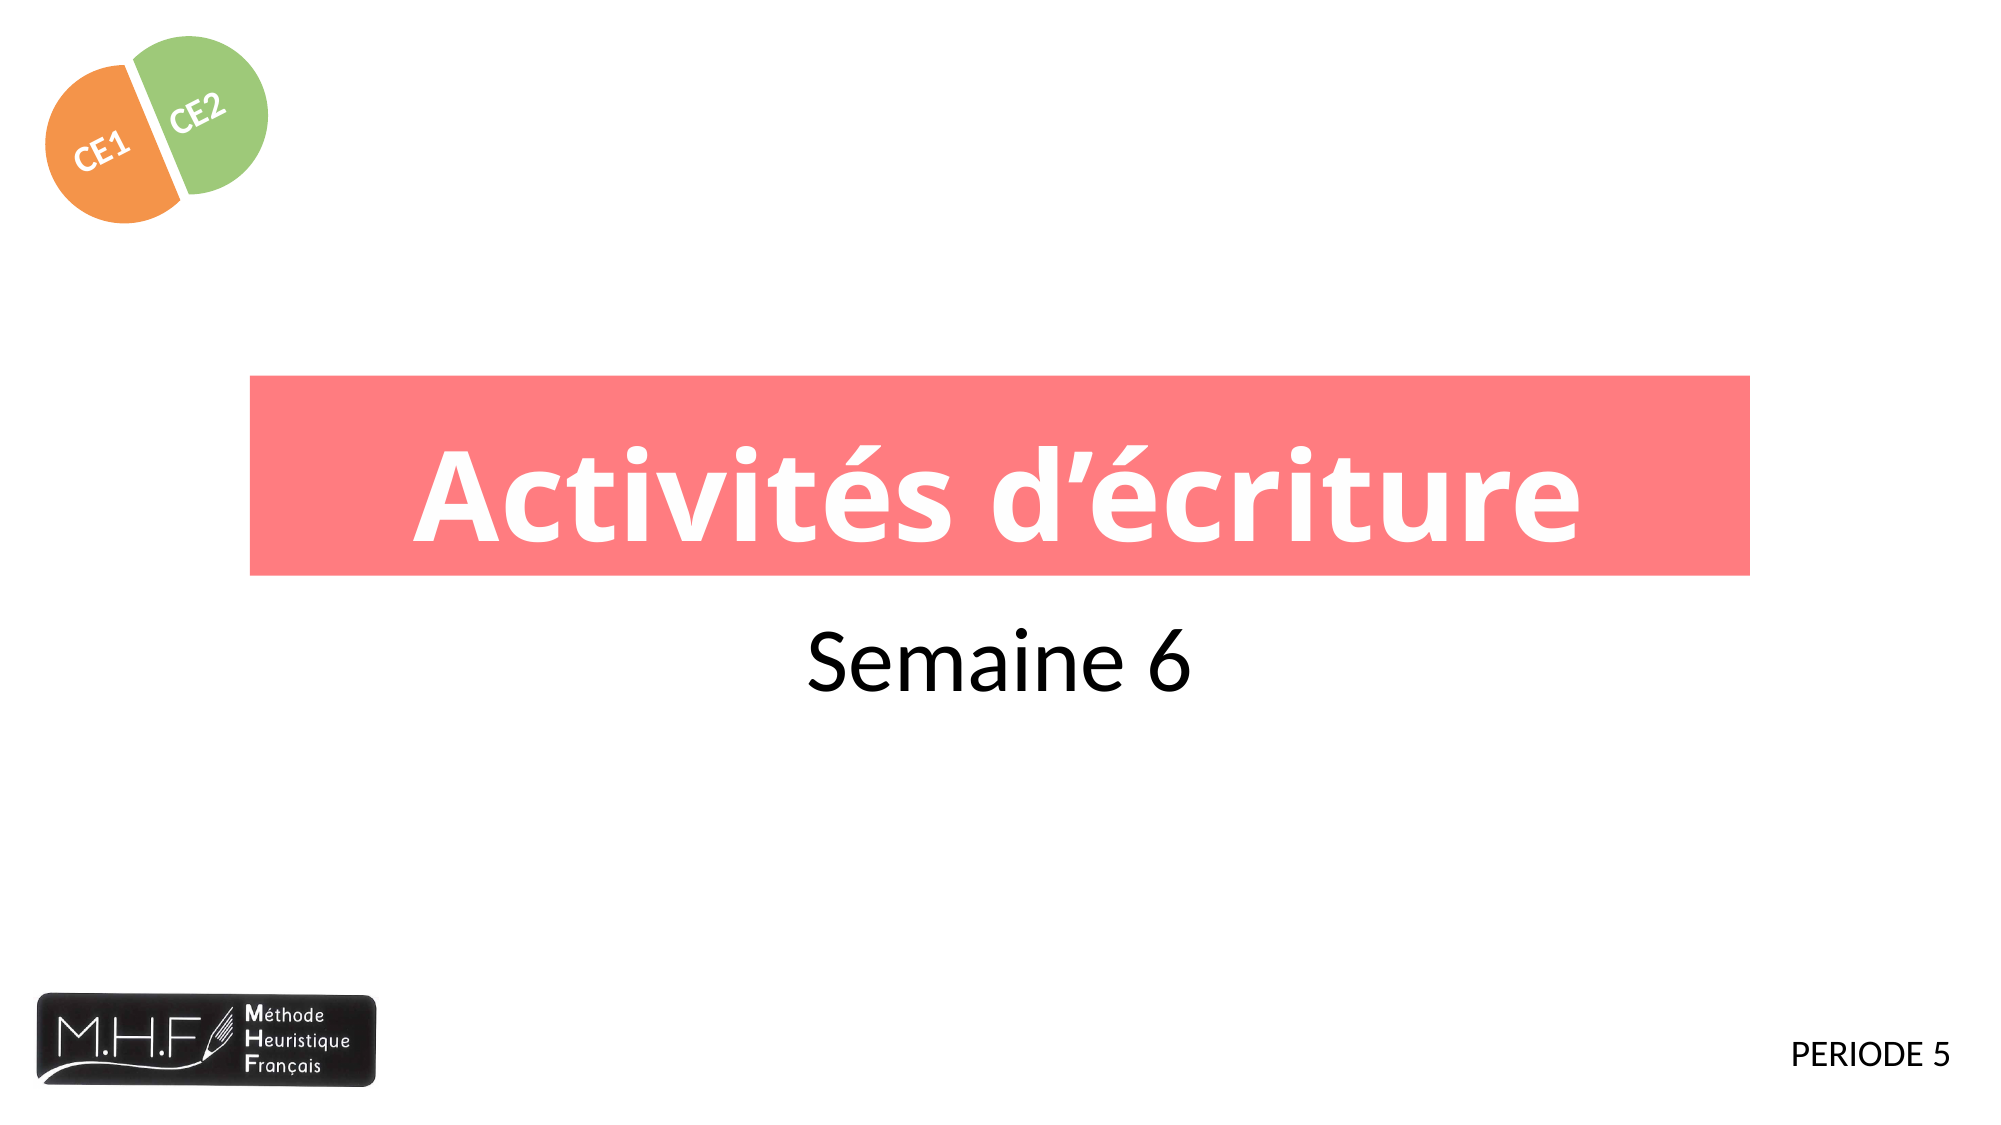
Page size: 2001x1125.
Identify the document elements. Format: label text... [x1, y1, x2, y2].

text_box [45, 35, 269, 224]
text_box PERIODE 5 [1362, 1021, 1967, 1082]
subtitle Semaine 6 [249, 604, 1750, 877]
title Activités d’écriture [249, 375, 1750, 576]
picture [33, 990, 379, 1089]
